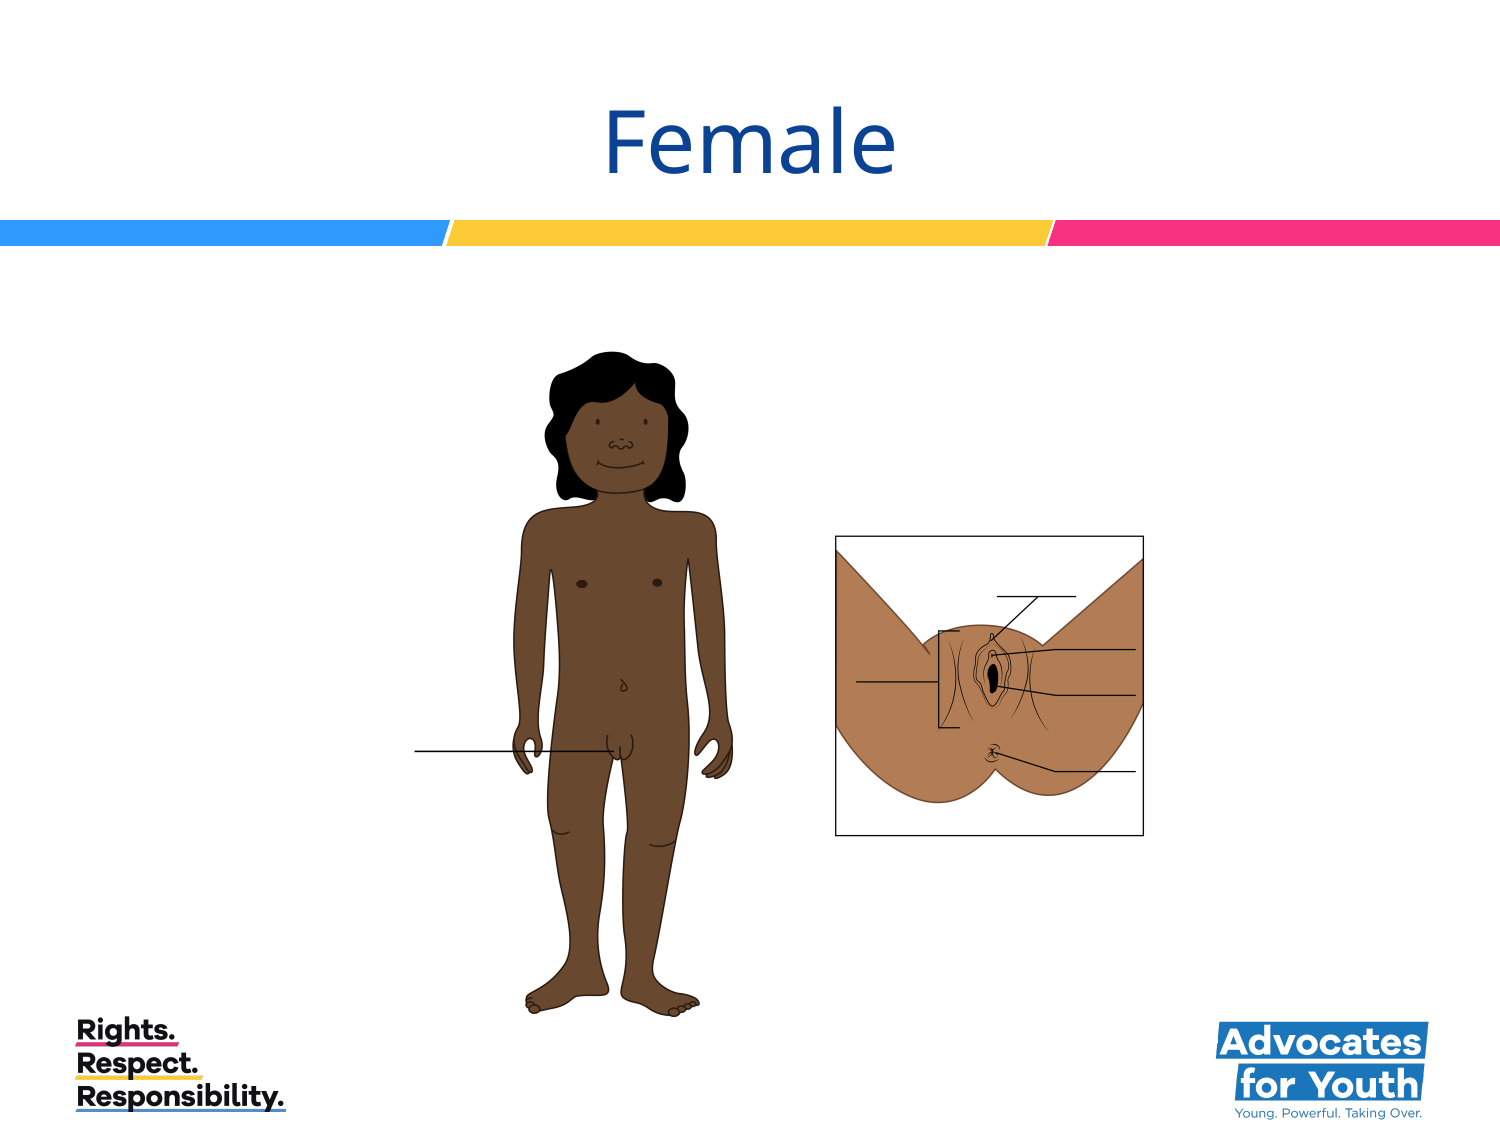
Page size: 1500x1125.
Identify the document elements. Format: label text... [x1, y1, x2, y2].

picture [0, 207, 1500, 258]
title Female [75, 45, 1425, 233]
picture [282, 327, 1218, 1043]
